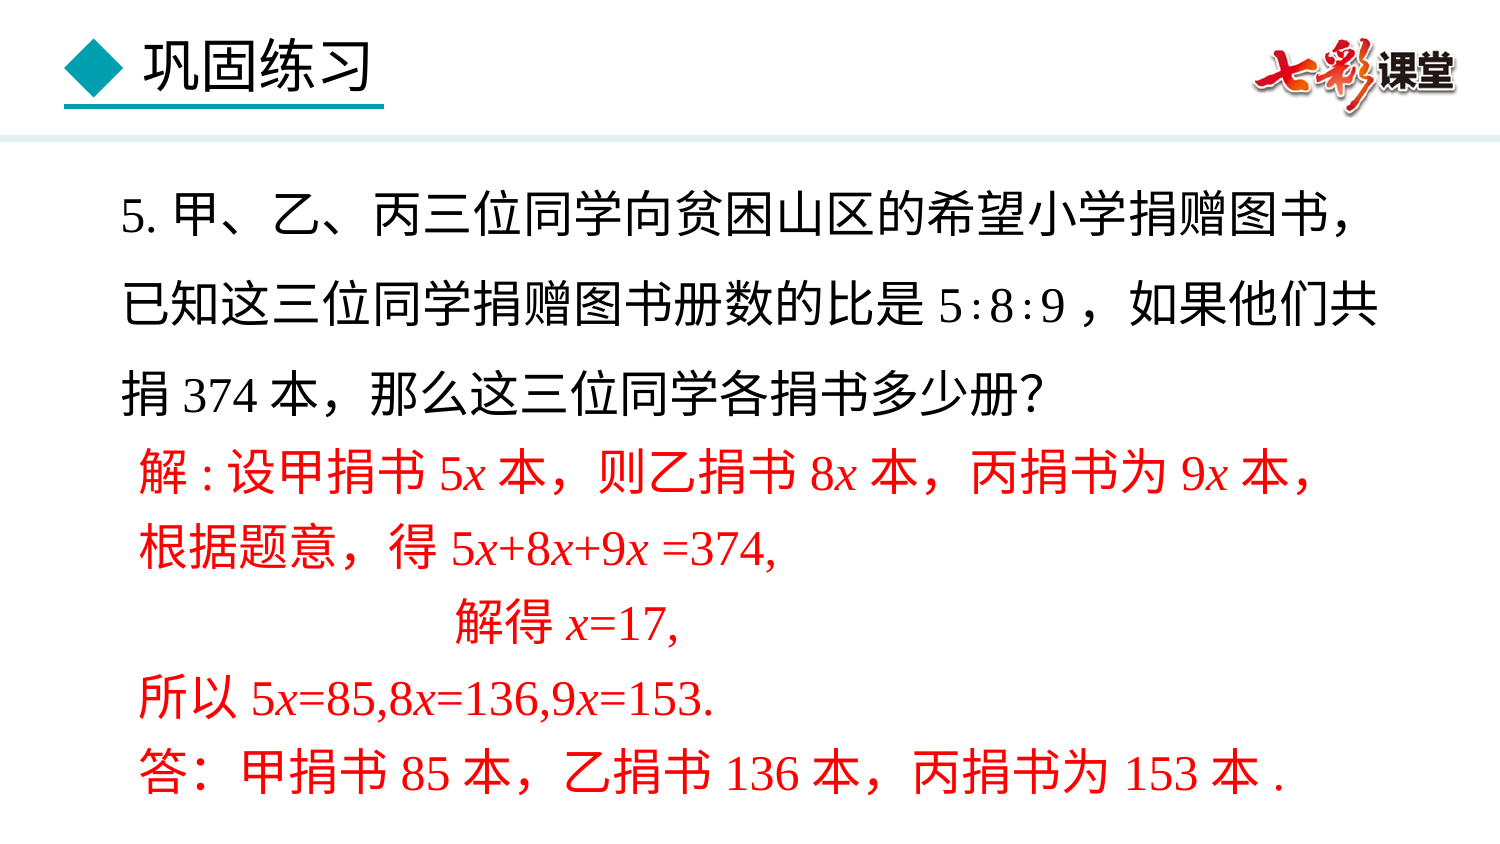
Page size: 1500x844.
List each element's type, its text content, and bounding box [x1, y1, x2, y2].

text_box 5.甲、乙、丙三位同学向贫困山区的希望小学捐赠图书，已知这三位同学捐赠图书册数的比是5∶8∶9，如果他们共捐374本，那么这三位同学各捐书多少册？ [105, 145, 1395, 431]
picture [1249, 32, 1461, 118]
text_box 解:设甲捐书5x本，则乙捐书8x本，丙捐书为9x本， 根据题意，得5x+8x+9x =374, 解得x=17, 所以5x=85,8x=136,9x=153. 答：甲捐书85本，乙捐书136本，丙捐书为153本. [123, 417, 1446, 808]
